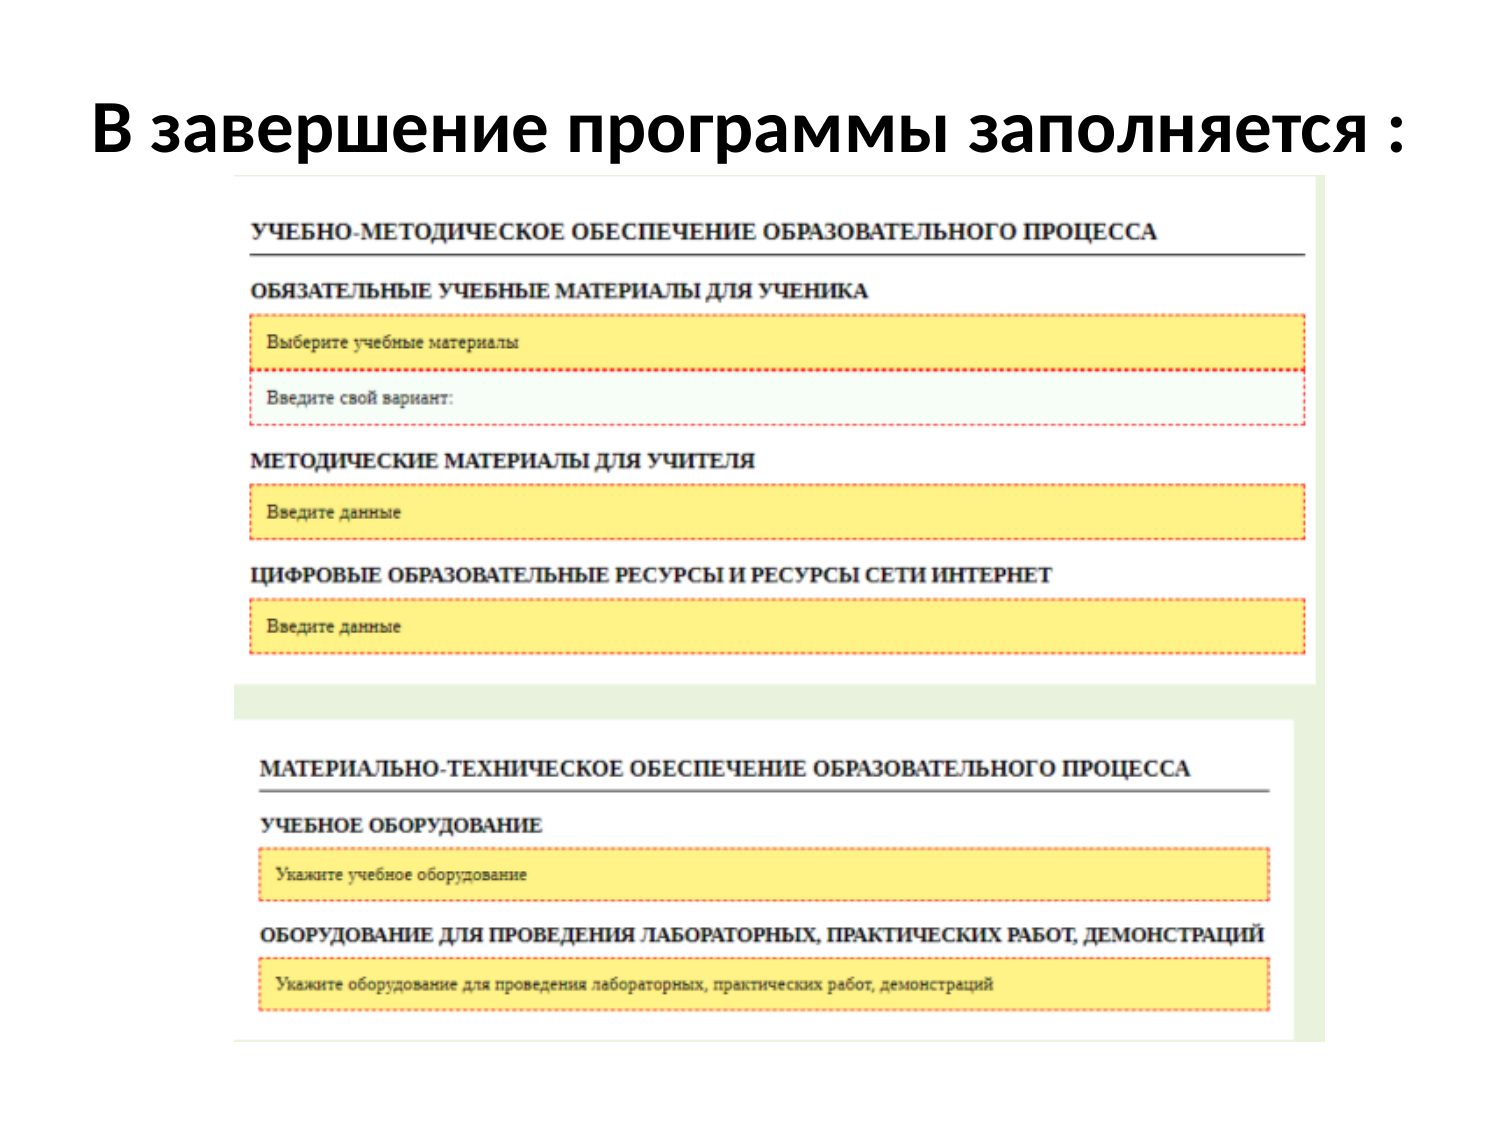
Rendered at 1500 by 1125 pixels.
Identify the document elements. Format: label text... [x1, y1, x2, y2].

title В завершение программы заполняется : [75, 45, 1425, 200]
picture [234, 175, 1325, 1042]
